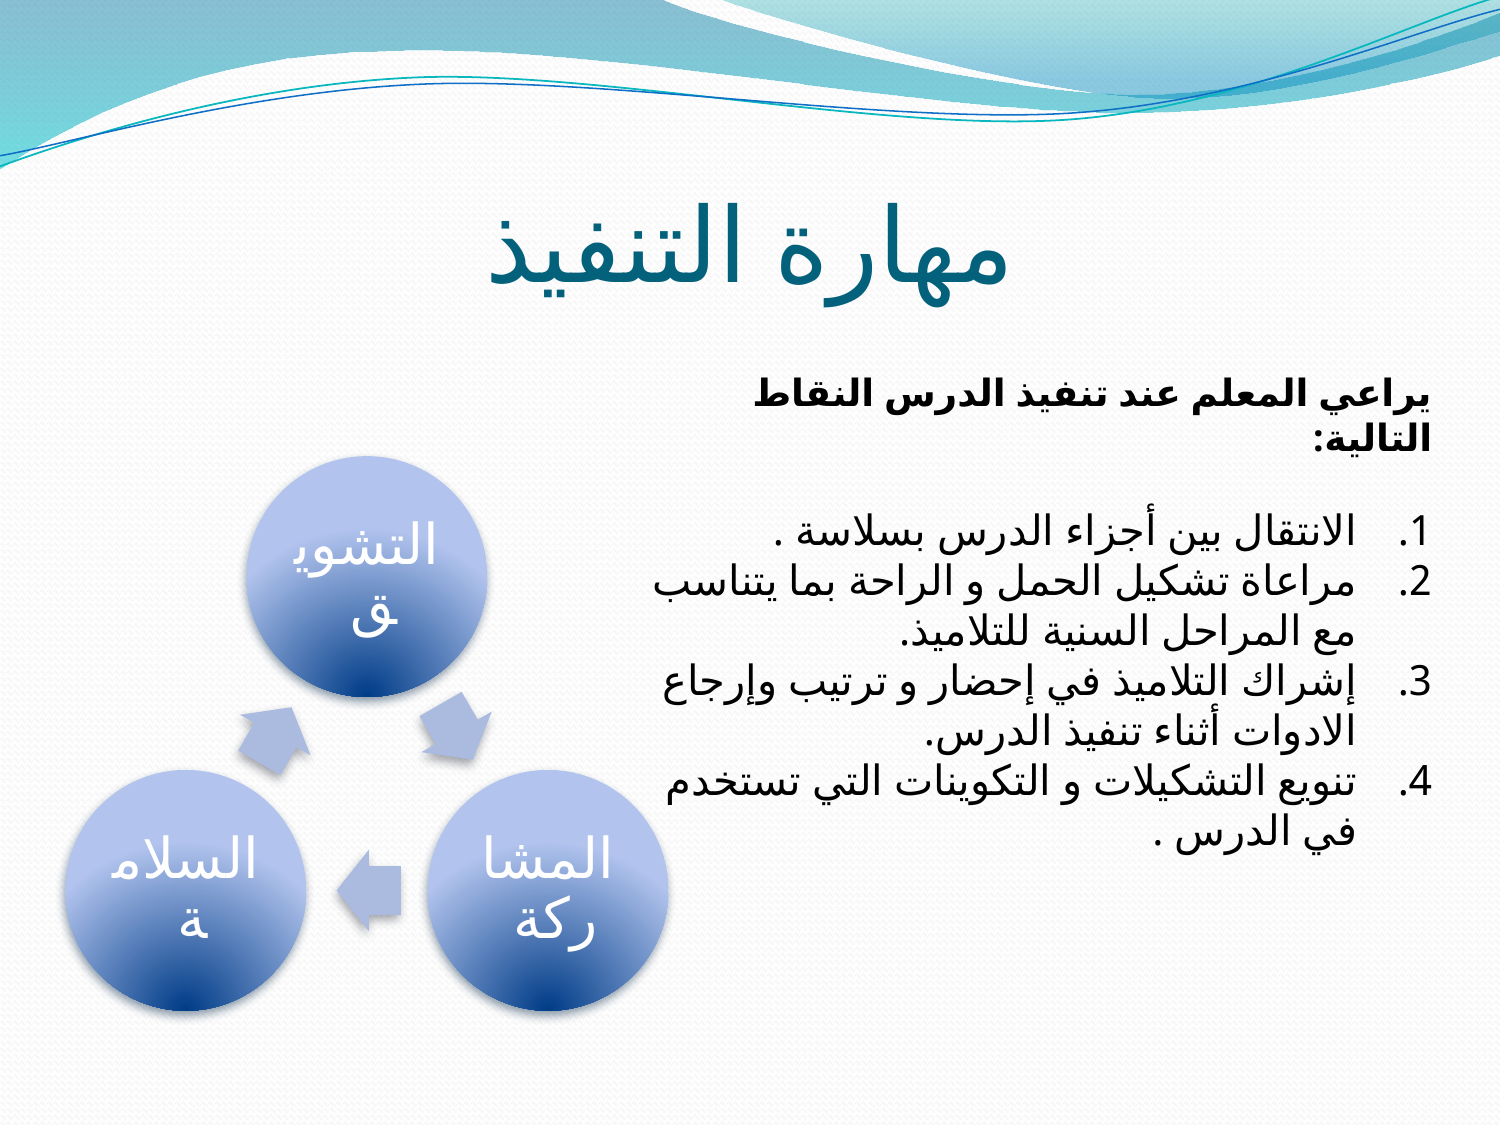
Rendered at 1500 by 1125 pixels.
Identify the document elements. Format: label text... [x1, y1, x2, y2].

title مهارة التنفيذ [75, 115, 1425, 303]
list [17, 455, 717, 1011]
text_box يراعي المعلم عند تنفيذ الدرس النقاط التالية: الانتقال بين أجزاء الدرس بسلاسة . مراعاة تشكيل الحمل و الراحة بما يتناسب مع المراحل السنية للتلاميذ. إشراك التلاميذ في إحضار و ترتيب وإرجاع الادوات أثناء تنفيذ الدرس. تنويع التشكيلات و التكوينات التي تستخدم في الدرس . [631, 361, 1447, 862]
